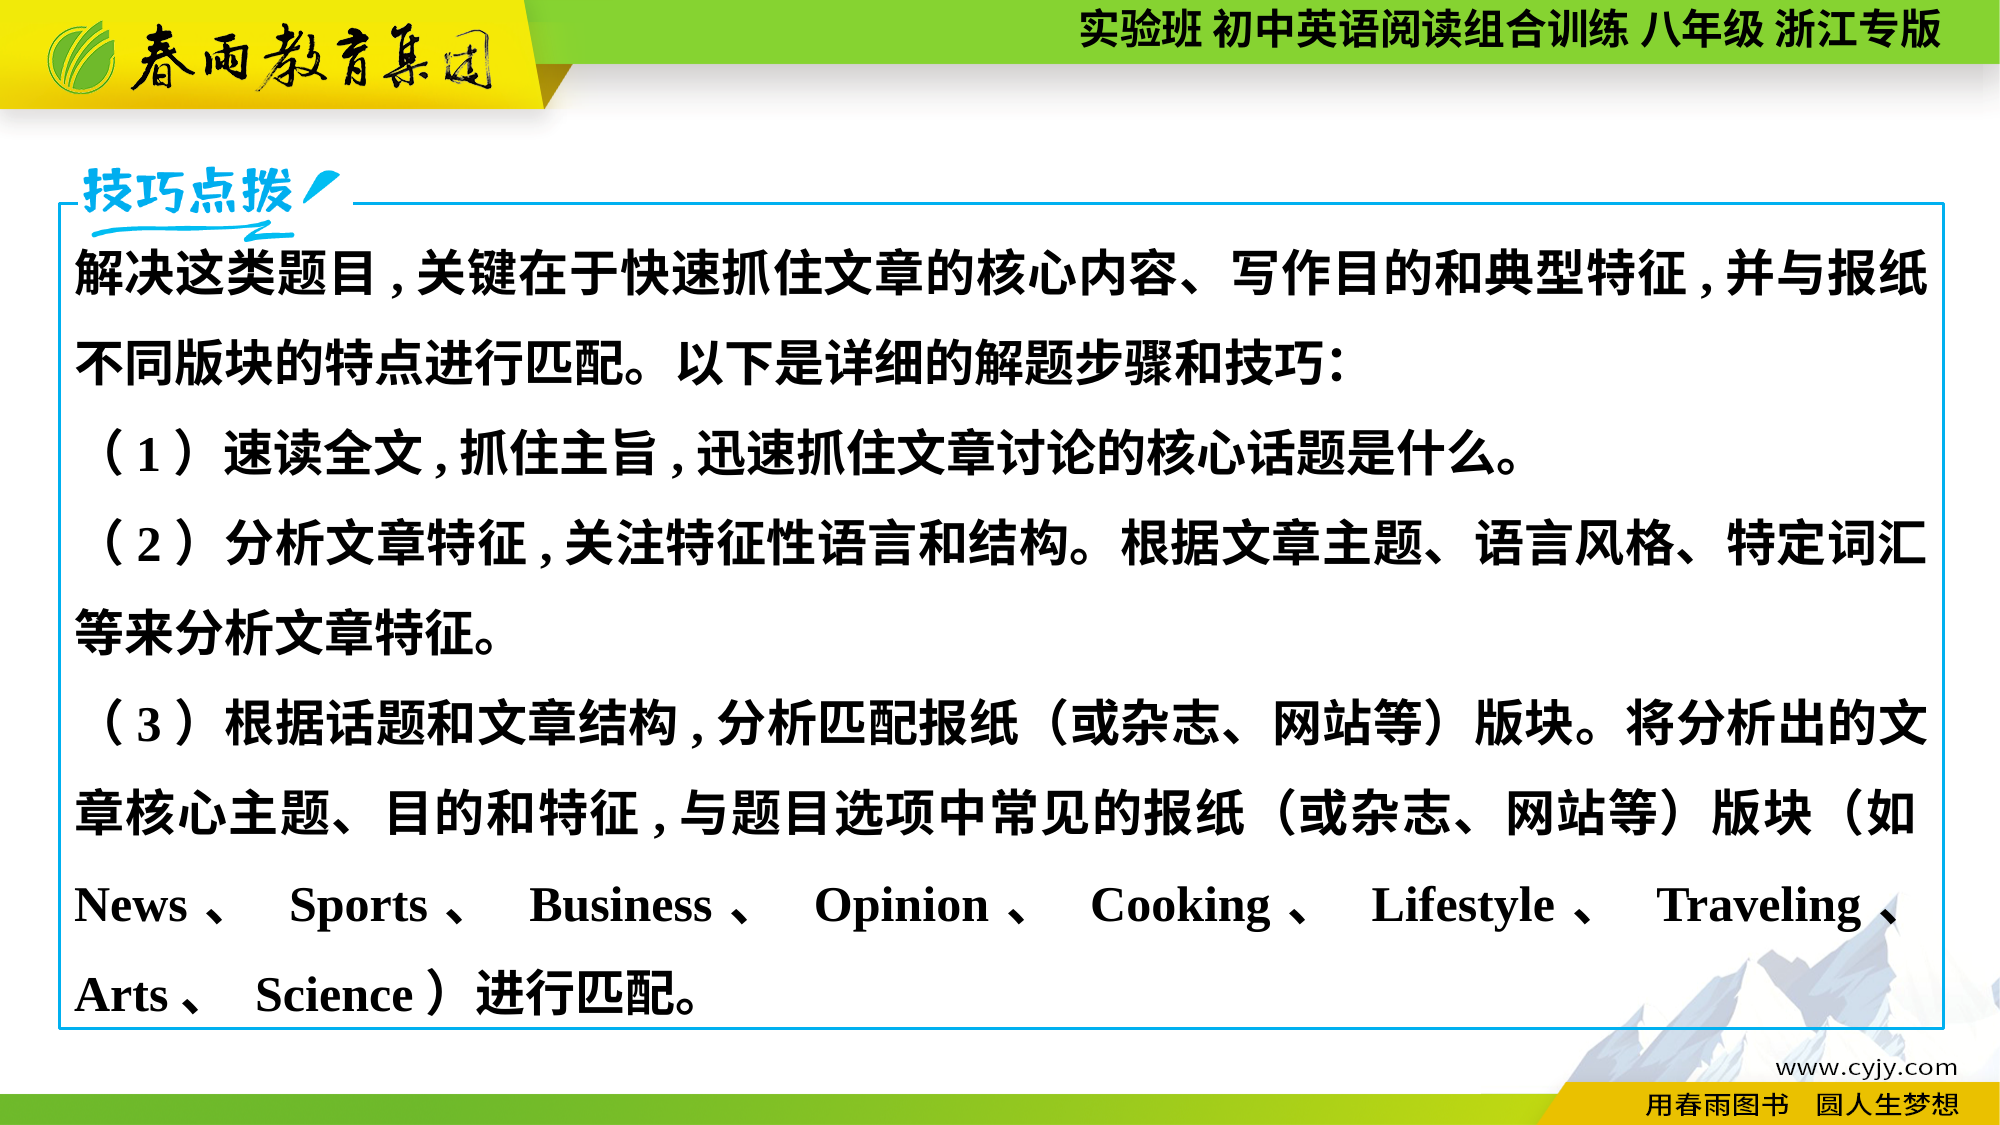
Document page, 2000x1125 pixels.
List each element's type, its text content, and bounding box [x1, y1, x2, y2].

picture [0, 0, 2000, 1125]
text_box 解决这类题目,关键在于快速抓住文章的核心内容、写作目的和典型特征,并与报纸不同版块的特点进行匹配。以下是详细的解题步骤和技巧： （1）速读全文,抓住主旨,迅速抓住文章讨论的核心话题是什么。 （2）分析文章特征,关注特征性语言和结构。根据文章主题、语言风格、特定词汇等来分析文章特征。 （3）根据话题和文章结构,分析匹配报纸（或杂志、网站等）版块。将分析出的文章核心主题、目的和特征,与题目选项中常见的报纸（或杂志、网站等）版块（如News、 Sports、 Business、 Opinion、 Cooking、 Lifestyle、 Traveling、 Arts、 Science）进行匹配。 [59, 203, 1944, 1029]
